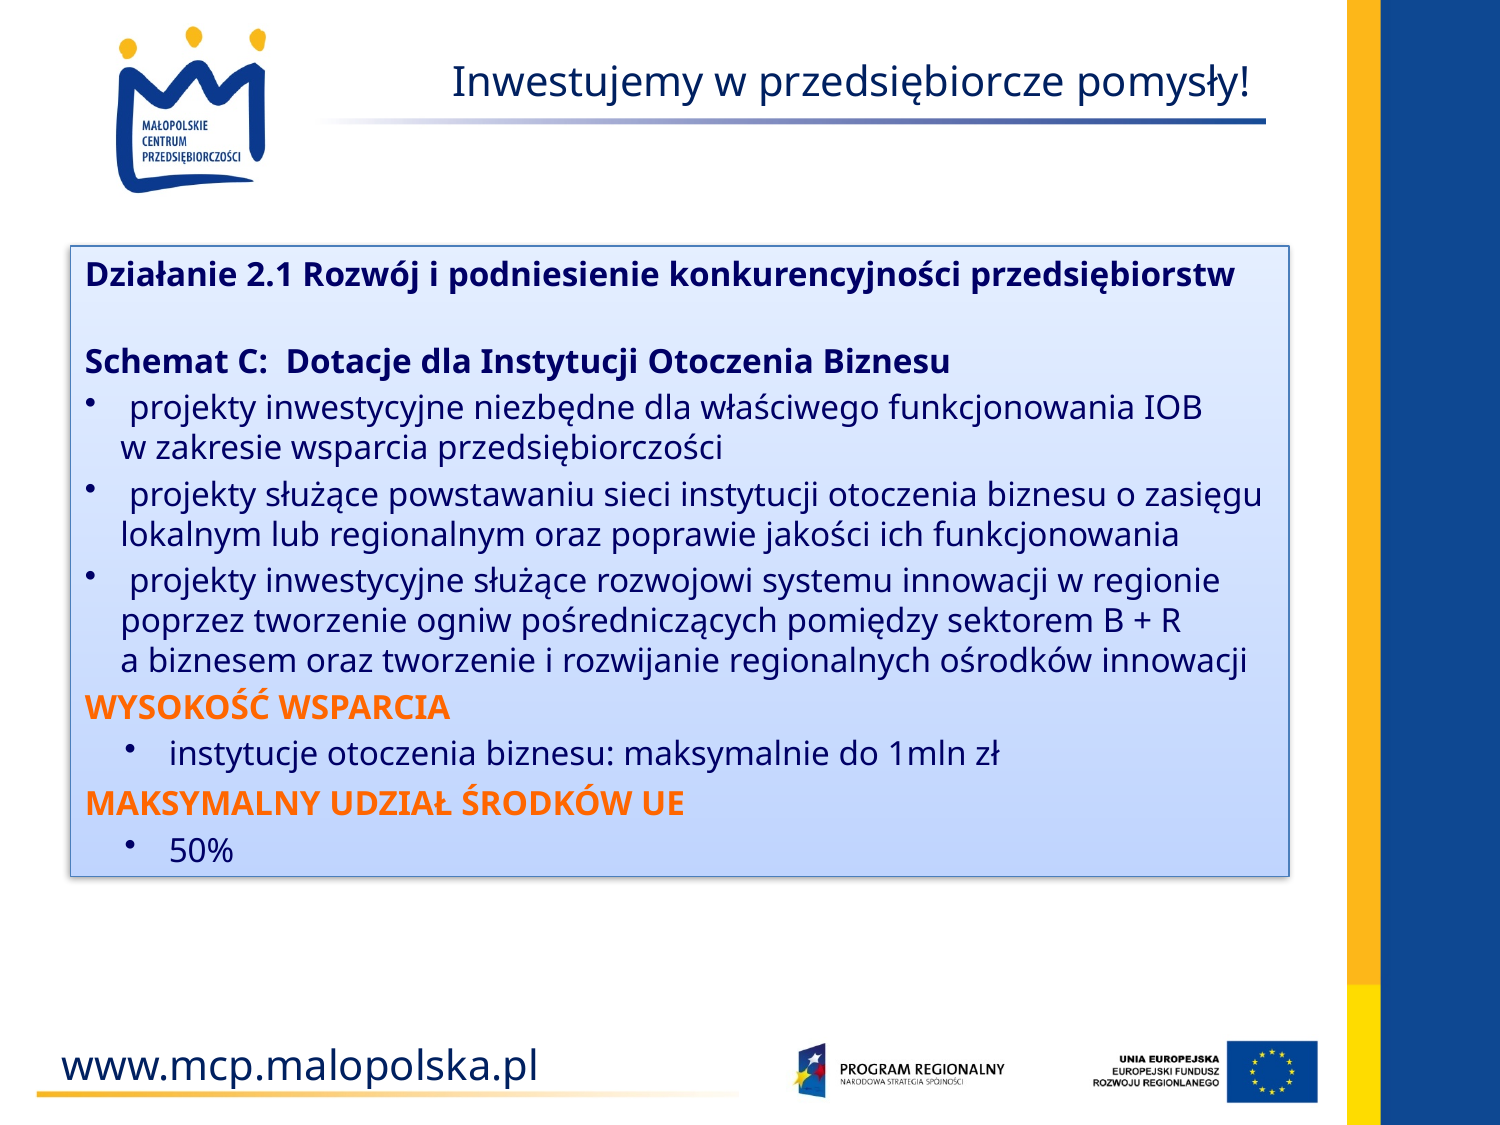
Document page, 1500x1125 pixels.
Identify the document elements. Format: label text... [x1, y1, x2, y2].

picture [105, 23, 1266, 197]
picture [1077, 1034, 1325, 1108]
text_box Inwestujemy w przedsiębiorcze pomysły! [304, 46, 1266, 105]
picture [34, 1089, 739, 1099]
text_box Działanie 2.1 Rozwój i podniesienie konkurencyjności przedsiębiorstw Schemat C: Dotacje dla Instytucji Otoczenia Biznesu projekty inwestycyjne niezbędne dla właściwego funkcjonowania IOB w zakresie wsparcia przedsiębiorczości projekty służące powstawaniu sieci instytucji otoczenia biznesu o zasięgu lokalnym lub regionalnym oraz poprawie jakości ich funkcjonowania projekty inwestycyjne służące rozwojowi systemu innowacji w regionie poprzez tworzenie ogniw pośredniczących pomiędzy sektorem B + R a biznesem oraz tworzenie i rozwijanie regionalnych ośrodków innowacji WYSOKOŚĆ WSPARCIA instytucje otoczenia biznesu: maksymalnie do 1mln zł MAKSYMALNY UDZIAŁ ŚRODKÓW UE 50% [70, 245, 1290, 877]
picture [1347, 0, 1500, 1125]
text_box www.mcp.malopolska.pl [46, 1031, 758, 1097]
picture [763, 1015, 1032, 1125]
